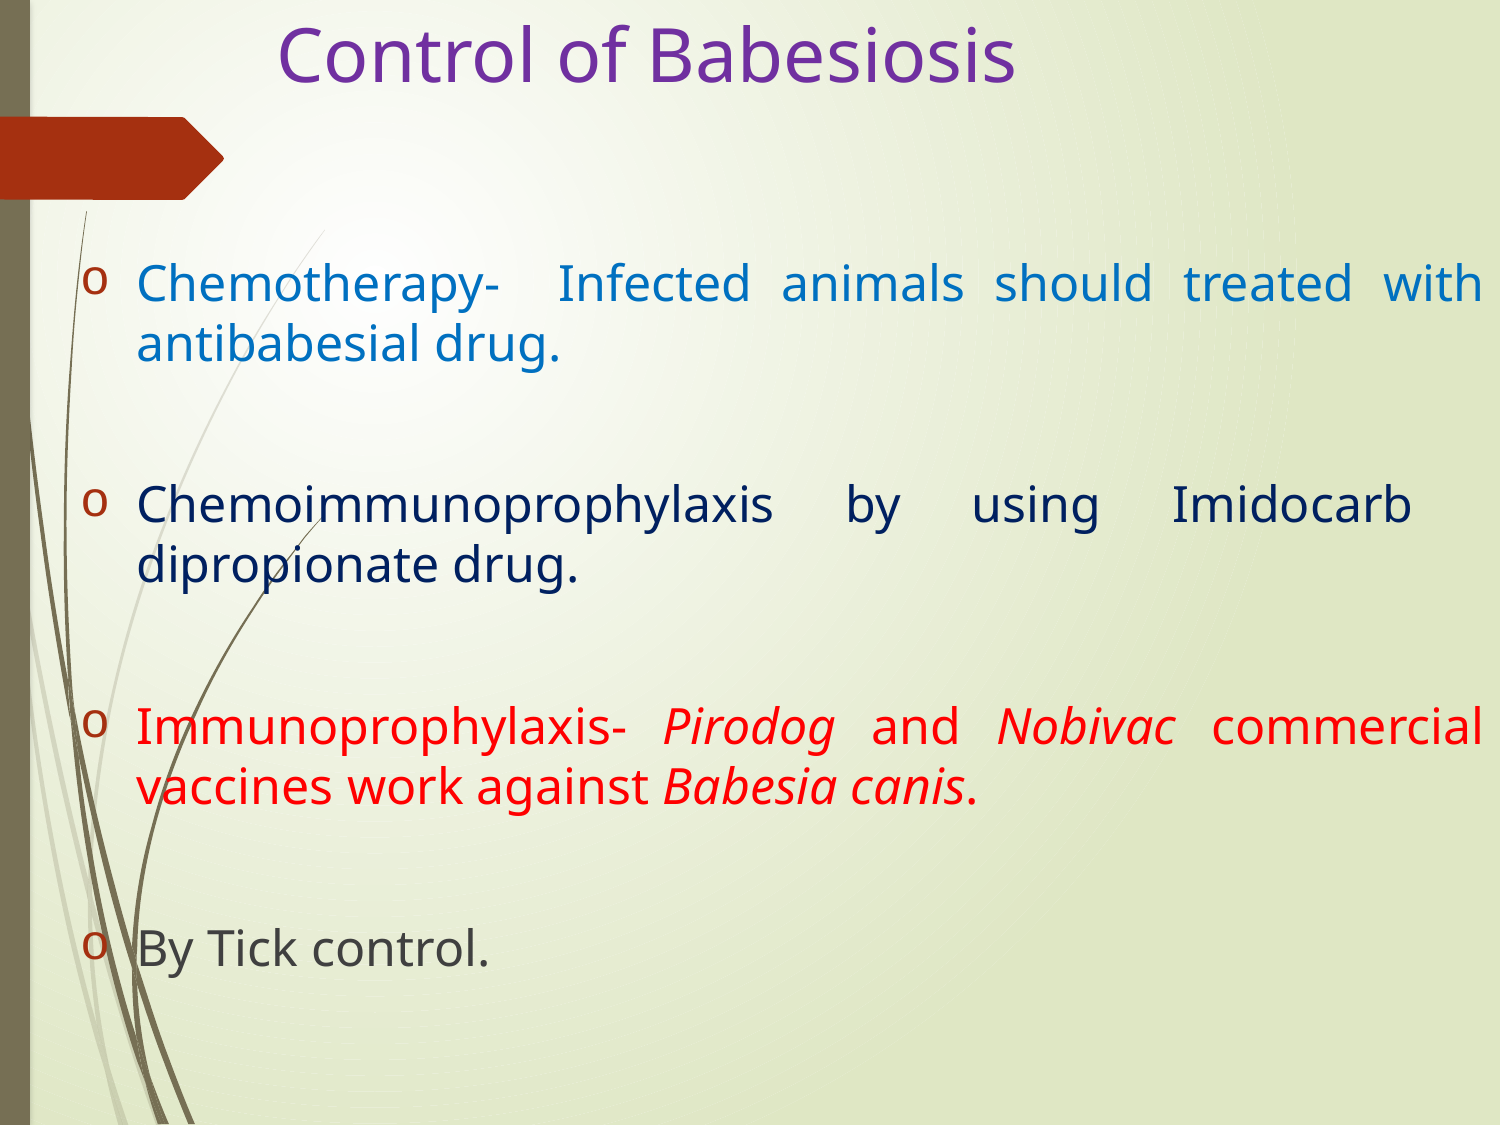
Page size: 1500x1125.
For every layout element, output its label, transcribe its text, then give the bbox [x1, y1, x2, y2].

title Control of Babesiosis [242, 0, 1500, 197]
list Chemotherapy- Infected animals should treated with antibabesial drug. Chemoimmunoprophylaxis by using Imidocarb dipropionate drug. Immunoprophylaxis- Pirodog and Nobivac commercial vaccines work against Babesia canis. By Tick control. [64, 243, 1500, 1125]
